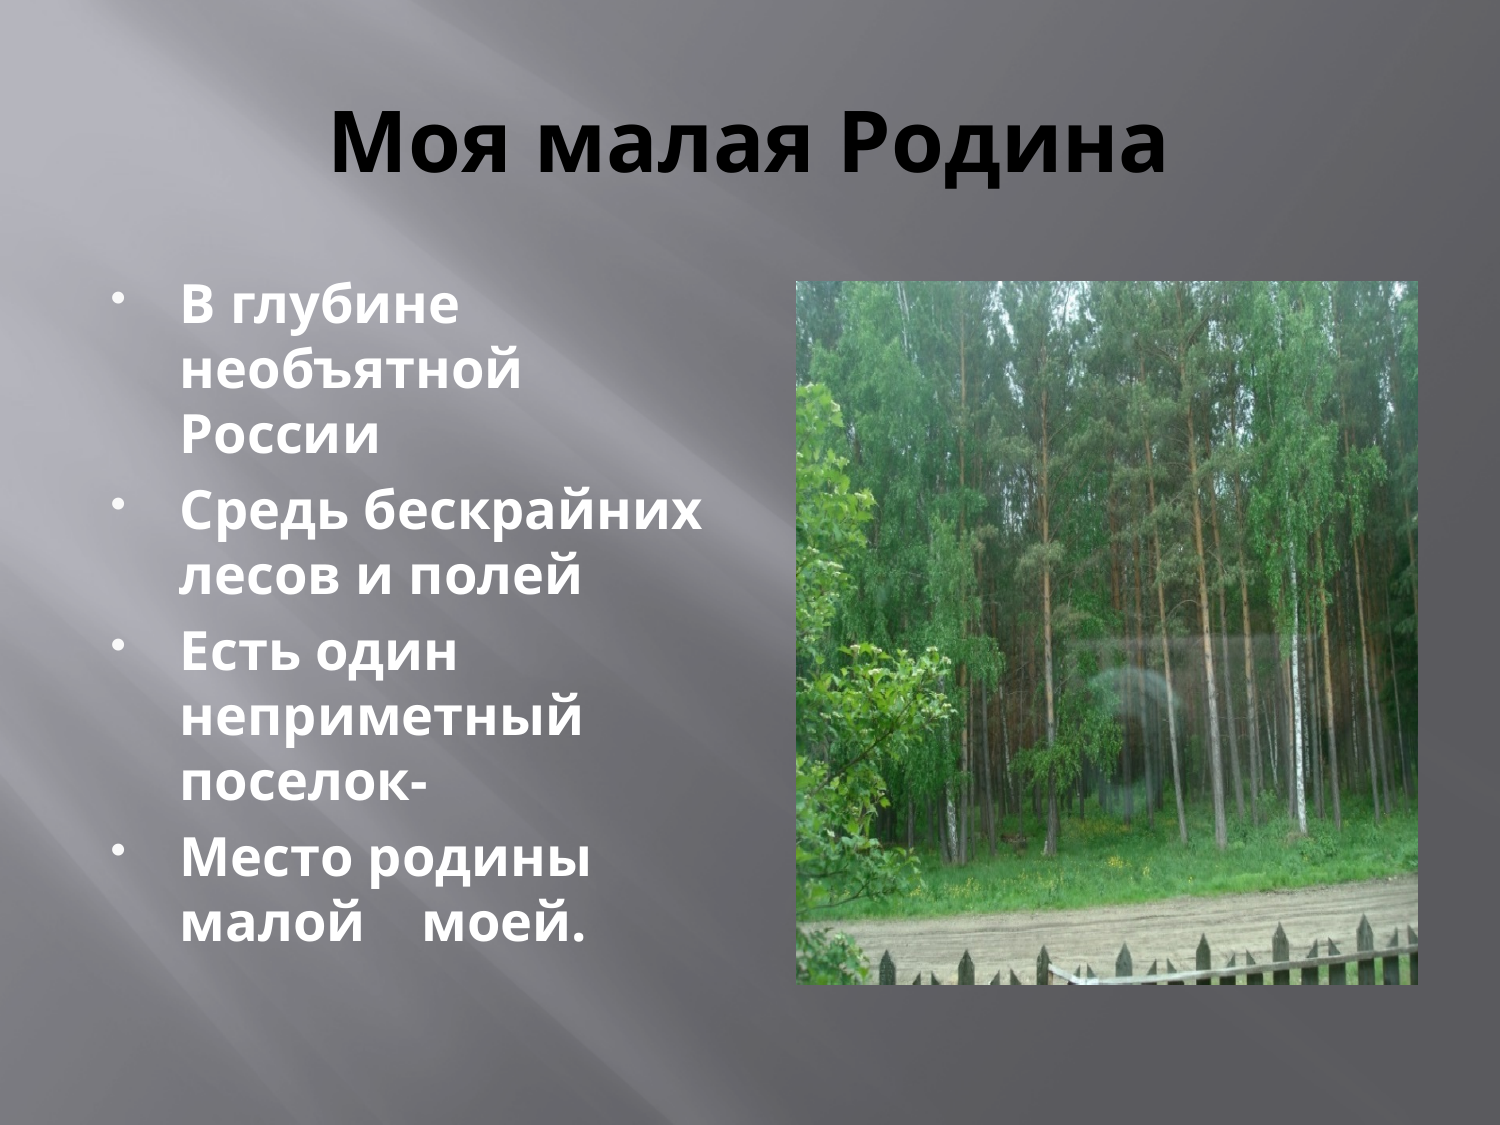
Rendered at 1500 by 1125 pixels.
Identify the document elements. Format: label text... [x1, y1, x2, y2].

title Моя малая Родина [75, 45, 1425, 233]
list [796, 280, 1419, 985]
list В глубине необъятной России Средь бескрайних лесов и полей Есть один неприметный поселок- Место родины малой моей. [75, 262, 738, 1005]
